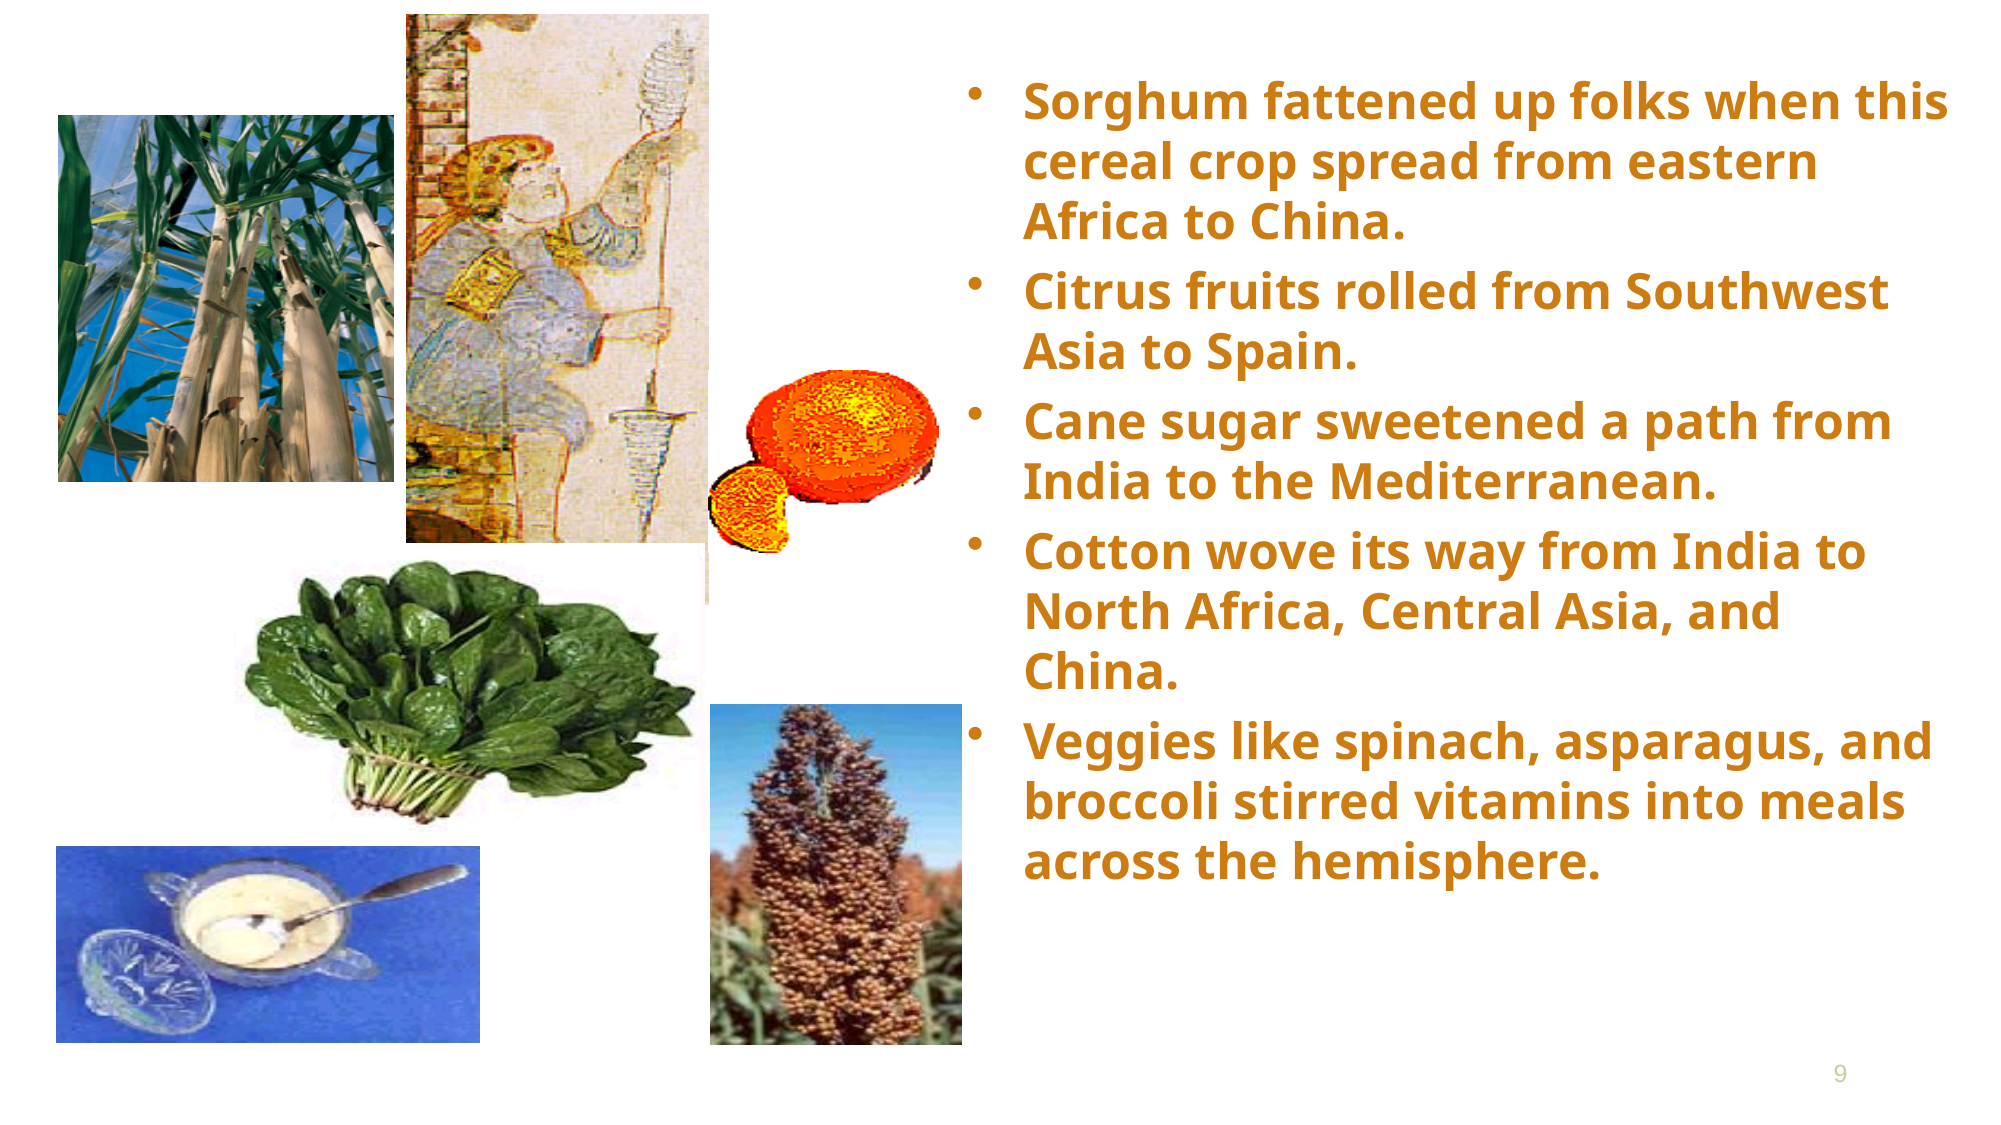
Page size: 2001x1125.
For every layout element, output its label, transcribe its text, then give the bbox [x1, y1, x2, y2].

text_box Sorghum fattened up folks when this cereal crop spread from eastern Africa to China. Citrus fruits rolled from Southwest Asia to Spain. Cane sugar sweetened a path from India to the Mediterranean. Cotton wove its way from India to North Africa, Central Asia, and China. Veggies like spinach, asparagus, and broccoli stirred vitamins into meals across the hemisphere. [962, 386, 1968, 427]
text_box [962, 488, 2000, 534]
text_box Sorghum fattened up folks when this cereal crop spread from eastern Africa to China. Citrus fruits rolled from Southwest Asia to Spain. Cane sugar sweetened a path from India to the Mediterranean. Cotton wove its way from India to North Africa, Central Asia, and China. Veggies like spinach, asparagus, and broccoli stirred vitamins into meals across the hemisphere. [952, 534, 1968, 1103]
text_box Sorghum fattened up folks when this cereal crop spread from eastern Africa to China. Citrus fruits rolled from Southwest Asia to Spain. Cane sugar sweetened a path from India to the Mediterranean. Cotton wove its way from India to North Africa, Central Asia, and China. Veggies like spinach, asparagus, and broccoli stirred vitamins into meals across the hemisphere. [962, 62, 1968, 324]
text_box [962, 324, 2000, 386]
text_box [56, 14, 962, 1045]
text_box [962, 132, 1848, 193]
text_box [962, 427, 2000, 488]
